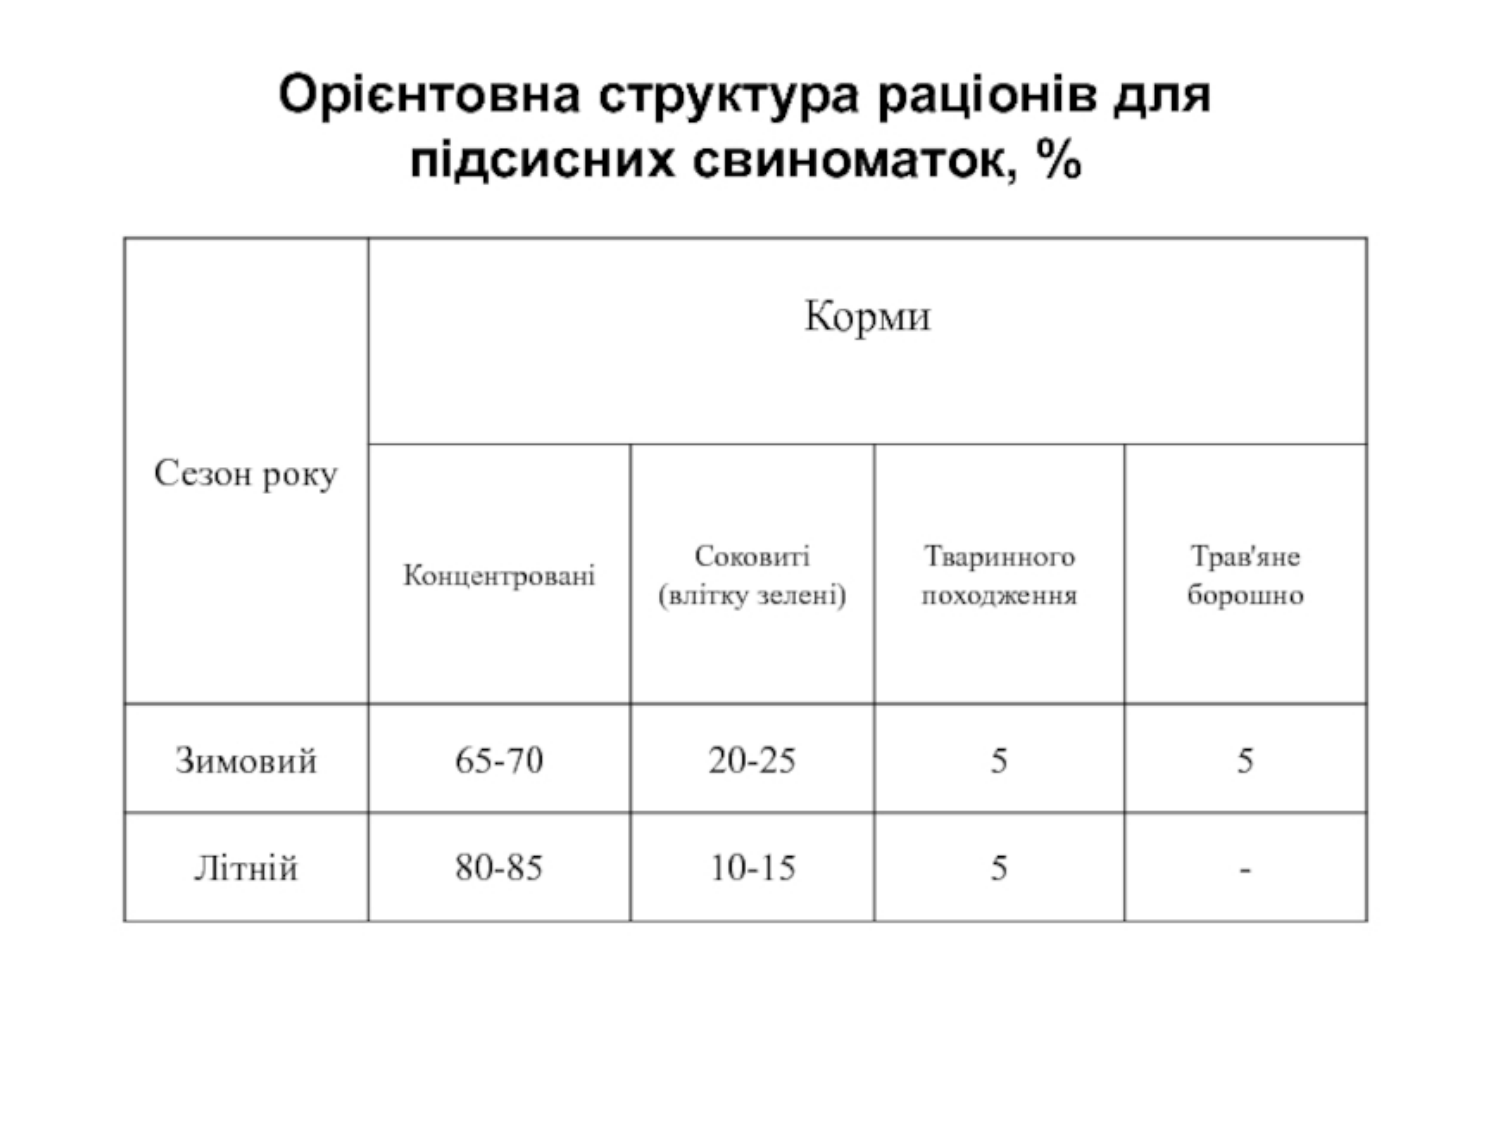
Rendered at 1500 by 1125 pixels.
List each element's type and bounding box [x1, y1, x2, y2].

picture [56, 0, 1436, 1032]
